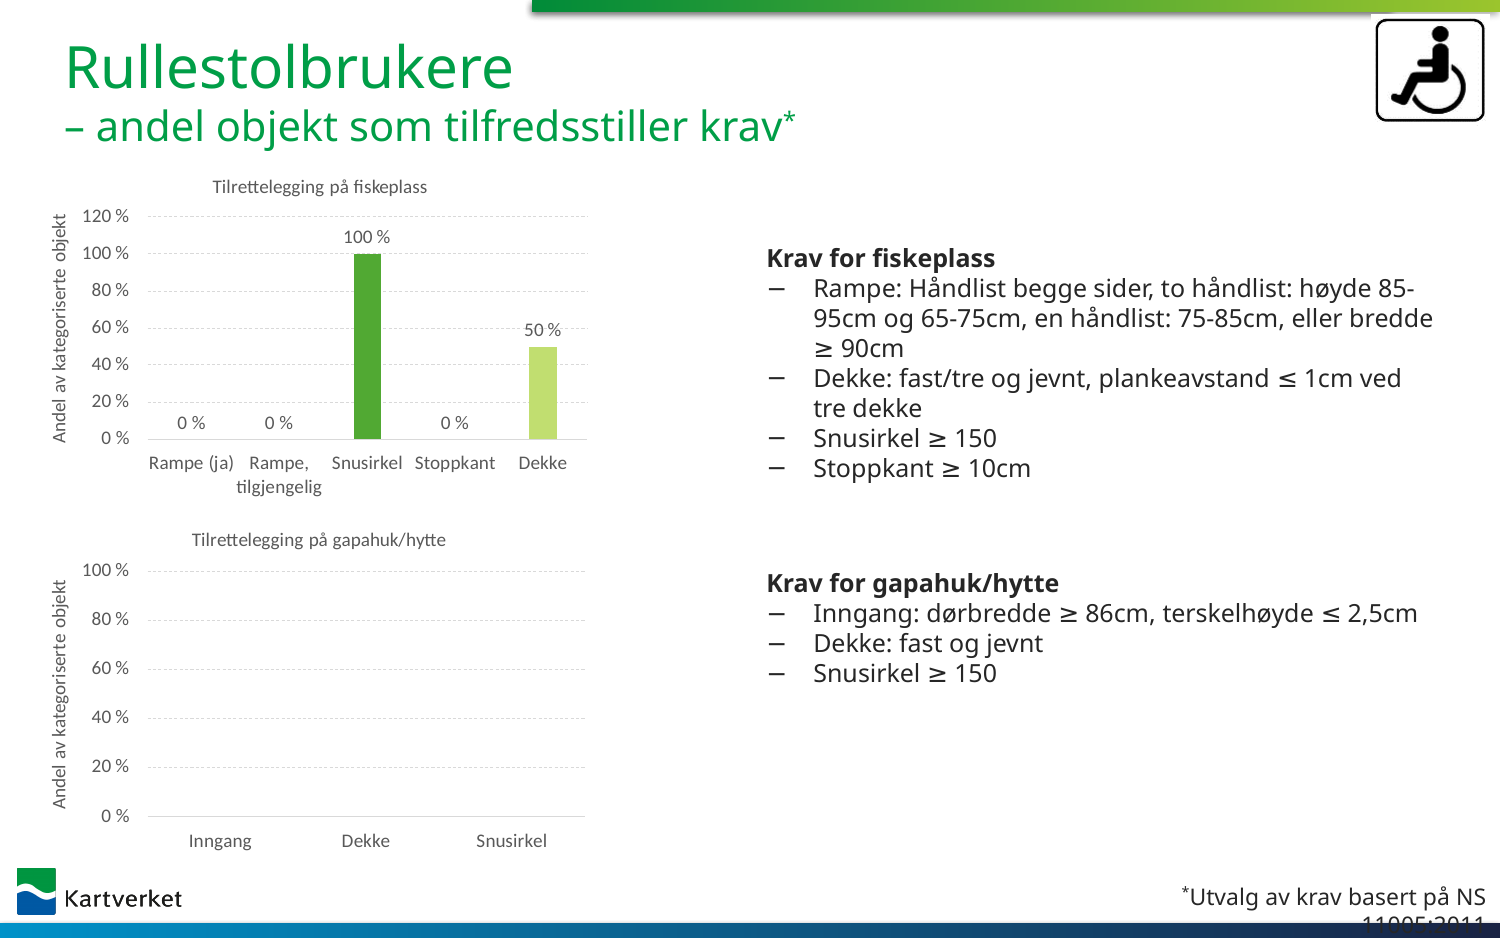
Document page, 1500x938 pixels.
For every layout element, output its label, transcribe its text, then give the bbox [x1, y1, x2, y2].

picture [41, 520, 596, 859]
picture [1371, 13, 1491, 127]
picture [41, 166, 598, 505]
text_box *Utvalg av krav basert på NS 11005:2011 [1068, 873, 1500, 938]
text_box Krav for fiskeplass Rampe: Håndlist begge sider, to håndlist: høyde 85-95cm og 65-75cm, en håndlist: 75-85cm, eller bredde ≥ 90cm Dekke: fast/tre og jevnt, plankeavstand ≤ 1cm ved tre dekke Snusirkel ≥ 150 Stoppkant ≥ 10cm [751, 235, 1452, 490]
text_box Rullestolbrukere – andel objekt som tilfredsstiller krav* [49, 29, 1431, 158]
text_box Krav for gapahuk/hytte Inngang: dørbredde ≥ 86cm, terskelhøyde ≤ 2,5cm Dekke: fast og jevnt Snusirkel ≥ 150 [751, 560, 1452, 695]
